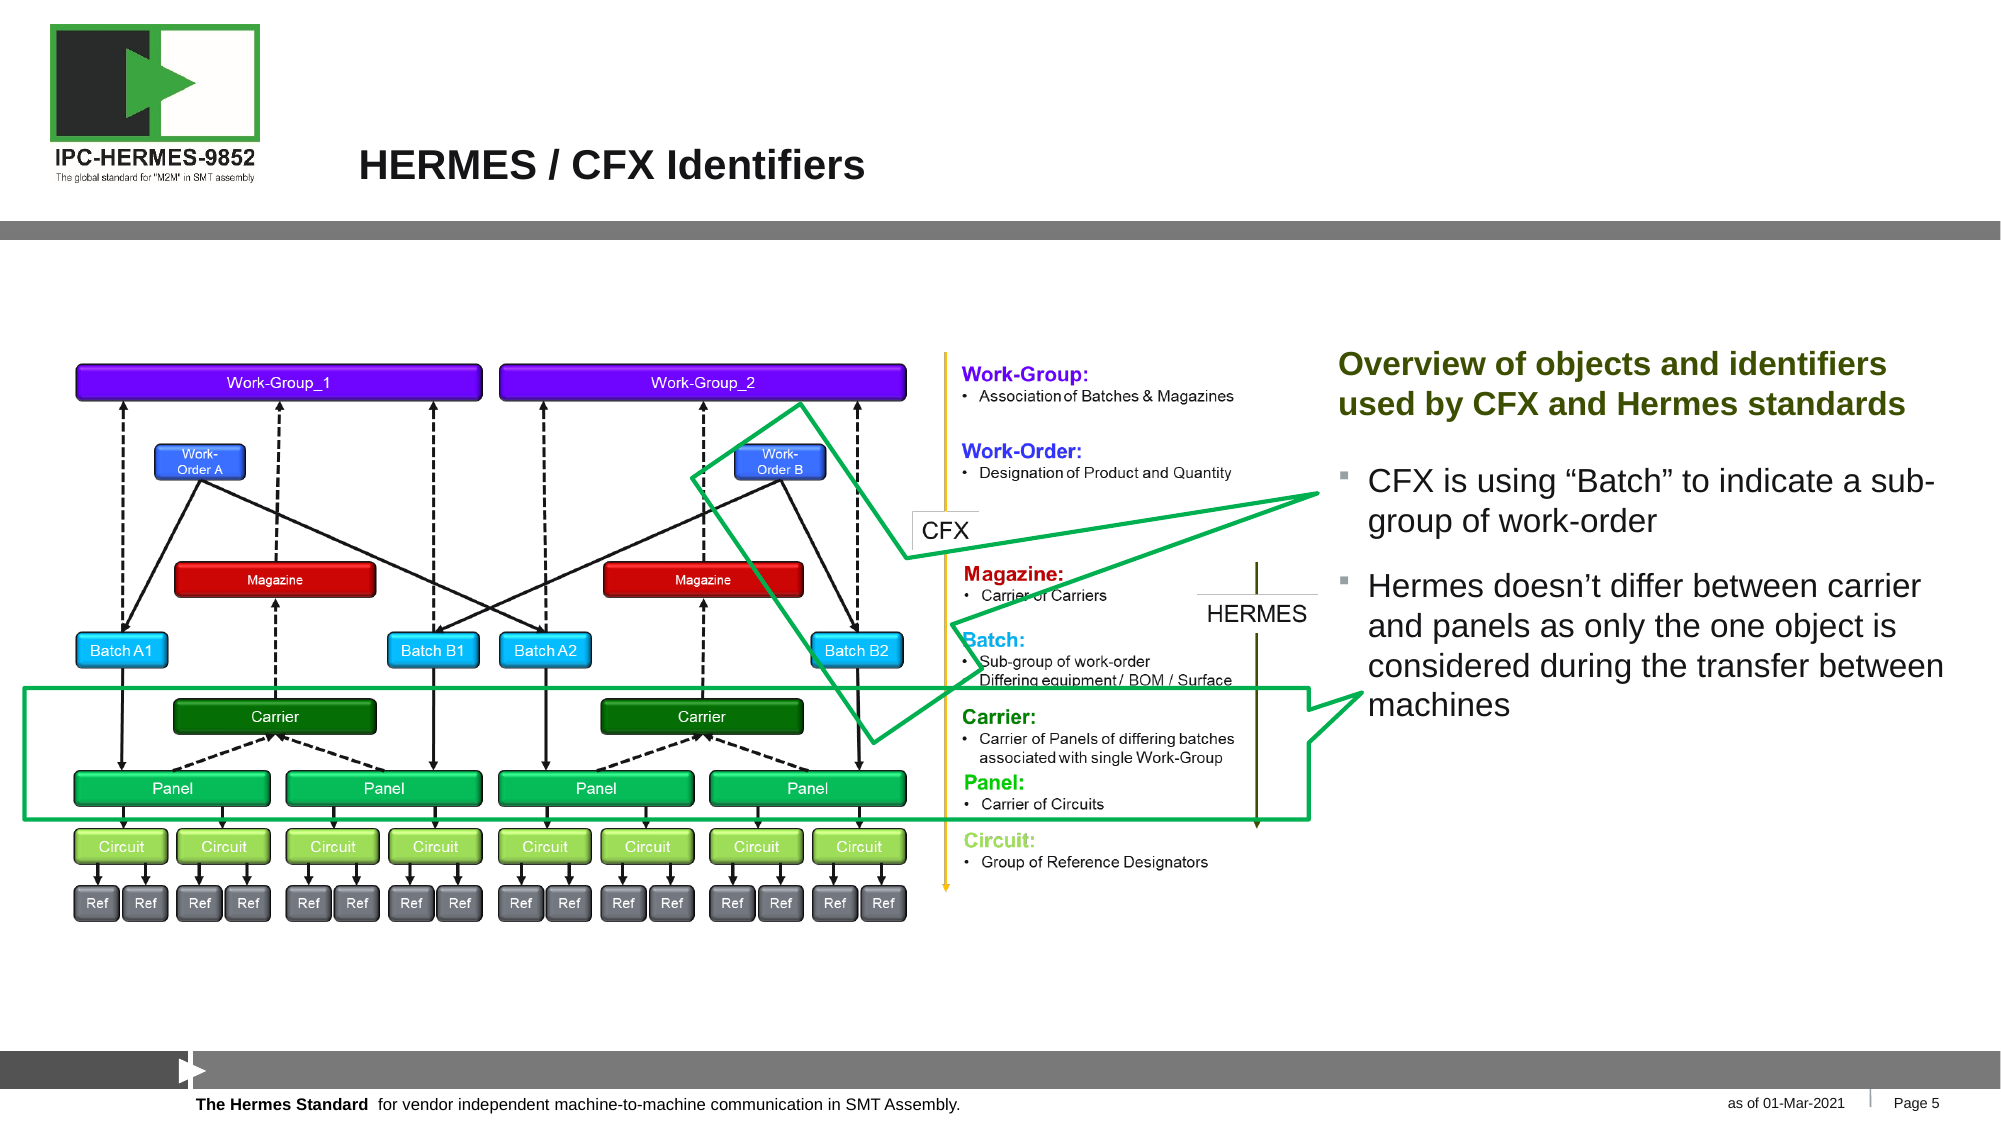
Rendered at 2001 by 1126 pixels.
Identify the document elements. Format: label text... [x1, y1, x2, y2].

text_box [1327, 690, 1364, 729]
slide_number as of 01-Mar-2021 [1649, 1086, 1861, 1119]
picture [50, 24, 260, 185]
title HERMES / CFX Identifiers [287, 69, 1997, 257]
list Overview of objects and identifiers used by CFX and Hermes standards CFX is using “Batch” to indicate a sub-group of work-order Hermes doesn’t differ between carrier and panels as only the one object is considered during the transfer between machines [1338, 342, 1950, 1051]
text_box [22, 685, 67, 822]
slide_number Page 5 [1879, 1086, 1982, 1119]
picture [72, 351, 1322, 924]
